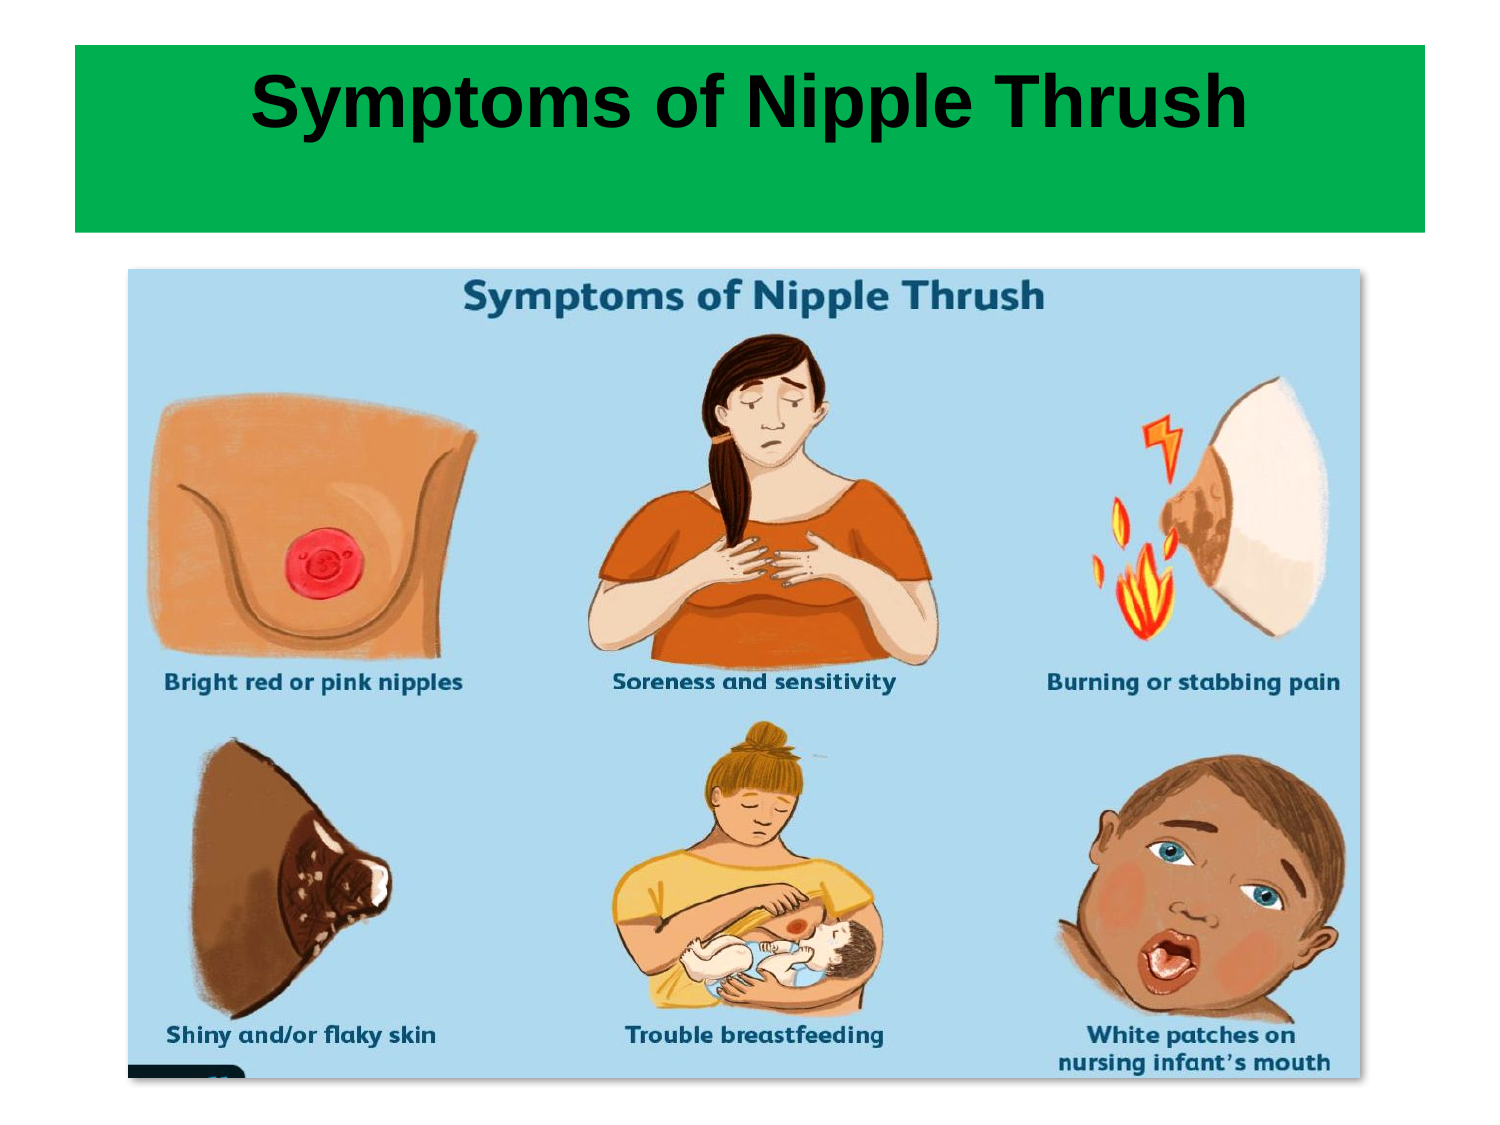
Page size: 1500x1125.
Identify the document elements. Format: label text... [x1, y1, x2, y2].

picture [128, 269, 1360, 1079]
title Symptoms of Nipple Thrush [74, 44, 1426, 233]
